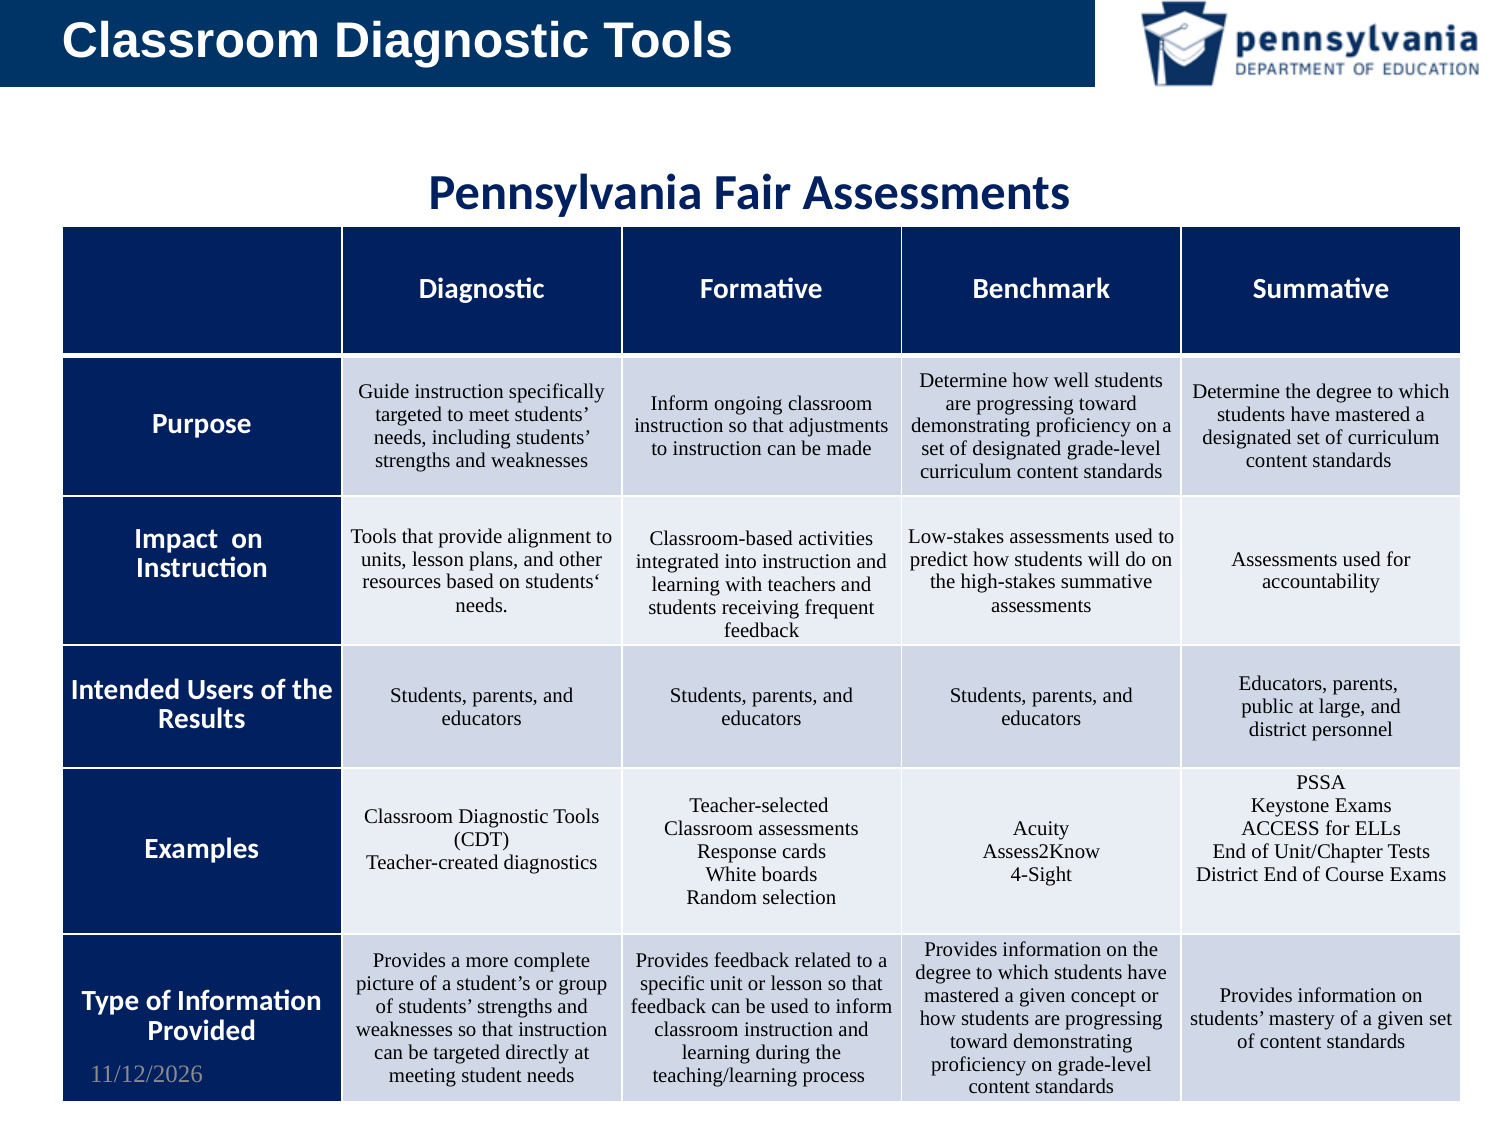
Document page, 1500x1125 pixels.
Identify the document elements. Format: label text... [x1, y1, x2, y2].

table_cell Low-stakes assessments used to predict how students will do on the high-stakes summative assessments [902, 497, 1180, 644]
table_cell Determine how well students are progressing toward demonstrating proficiency on a set of designated grade-level curriculum content standards [902, 358, 1180, 495]
picture [1134, 0, 1485, 90]
table_cell Purpose [63, 358, 341, 495]
table_cell Determine the degree to which students have mastered a designated set of curriculum content standards [1182, 358, 1460, 495]
table_cell Students, parents, and educators [343, 646, 621, 767]
table_cell Type of Information Provided [63, 935, 341, 1101]
table_header Benchmark [902, 227, 1180, 353]
table_cell Tools that provide alignment to units, lesson plans, and other resources based on students‘ needs. [343, 497, 621, 644]
table_cell Acuity Assess2Know 4-Sight [902, 769, 1180, 933]
table_cell Provides information on students’ mastery of a given set of content standards [1182, 935, 1460, 1101]
table_cell Classroom Diagnostic Tools (CDT) Teacher-created diagnostics [343, 769, 621, 933]
table_cell PSSA Keystone Exams ACCESS for ELLs End of Unit/Chapter Tests District End of Course Exams [1182, 769, 1460, 933]
table_cell Classroom-based activities integrated into instruction and learning with teachers and students receiving frequent feedback [623, 497, 901, 644]
table_cell Students, parents, and educators [902, 646, 1180, 767]
table_cell Intended Users of the Results [63, 646, 341, 767]
table_header [63, 227, 341, 353]
table_cell Inform ongoing classroom instruction so that adjustments to instruction can be made [623, 358, 901, 495]
table_cell Educators, parents, public at large, and district personnel [1182, 646, 1460, 767]
table_header Summative [1182, 227, 1460, 353]
table_cell Examples [63, 769, 341, 933]
table_cell Impact on Instruction [63, 497, 341, 644]
table_header Diagnostic [343, 227, 621, 353]
table_cell Provides feedback related to a specific unit or lesson so that feedback can be used to inform classroom instruction and learning during the teaching/learning process [623, 935, 901, 1101]
table_cell Guide instruction specifically targeted to meet students’ needs, including students’ strengths and weaknesses [343, 358, 621, 495]
table_cell Assessments used for accountability [1182, 497, 1460, 644]
table_cell Provides a more complete picture of a student’s or group of students’ strengths and weaknesses so that instruction can be targeted directly at meeting student needs [343, 935, 621, 1101]
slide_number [75, 1042, 425, 1103]
table_cell Students, parents, and educators [623, 646, 901, 767]
title Pennsylvania Fair Assessments [74, 151, 1426, 225]
table_header Formative [623, 227, 901, 353]
table_cell Teacher-selected Classroom assessments Response cards White boards Random selection [623, 769, 901, 933]
table_cell Provides information on the degree to which students have mastered a given concept or how students are progressing toward demonstrating proficiency on grade-level content standards [902, 935, 1180, 1101]
